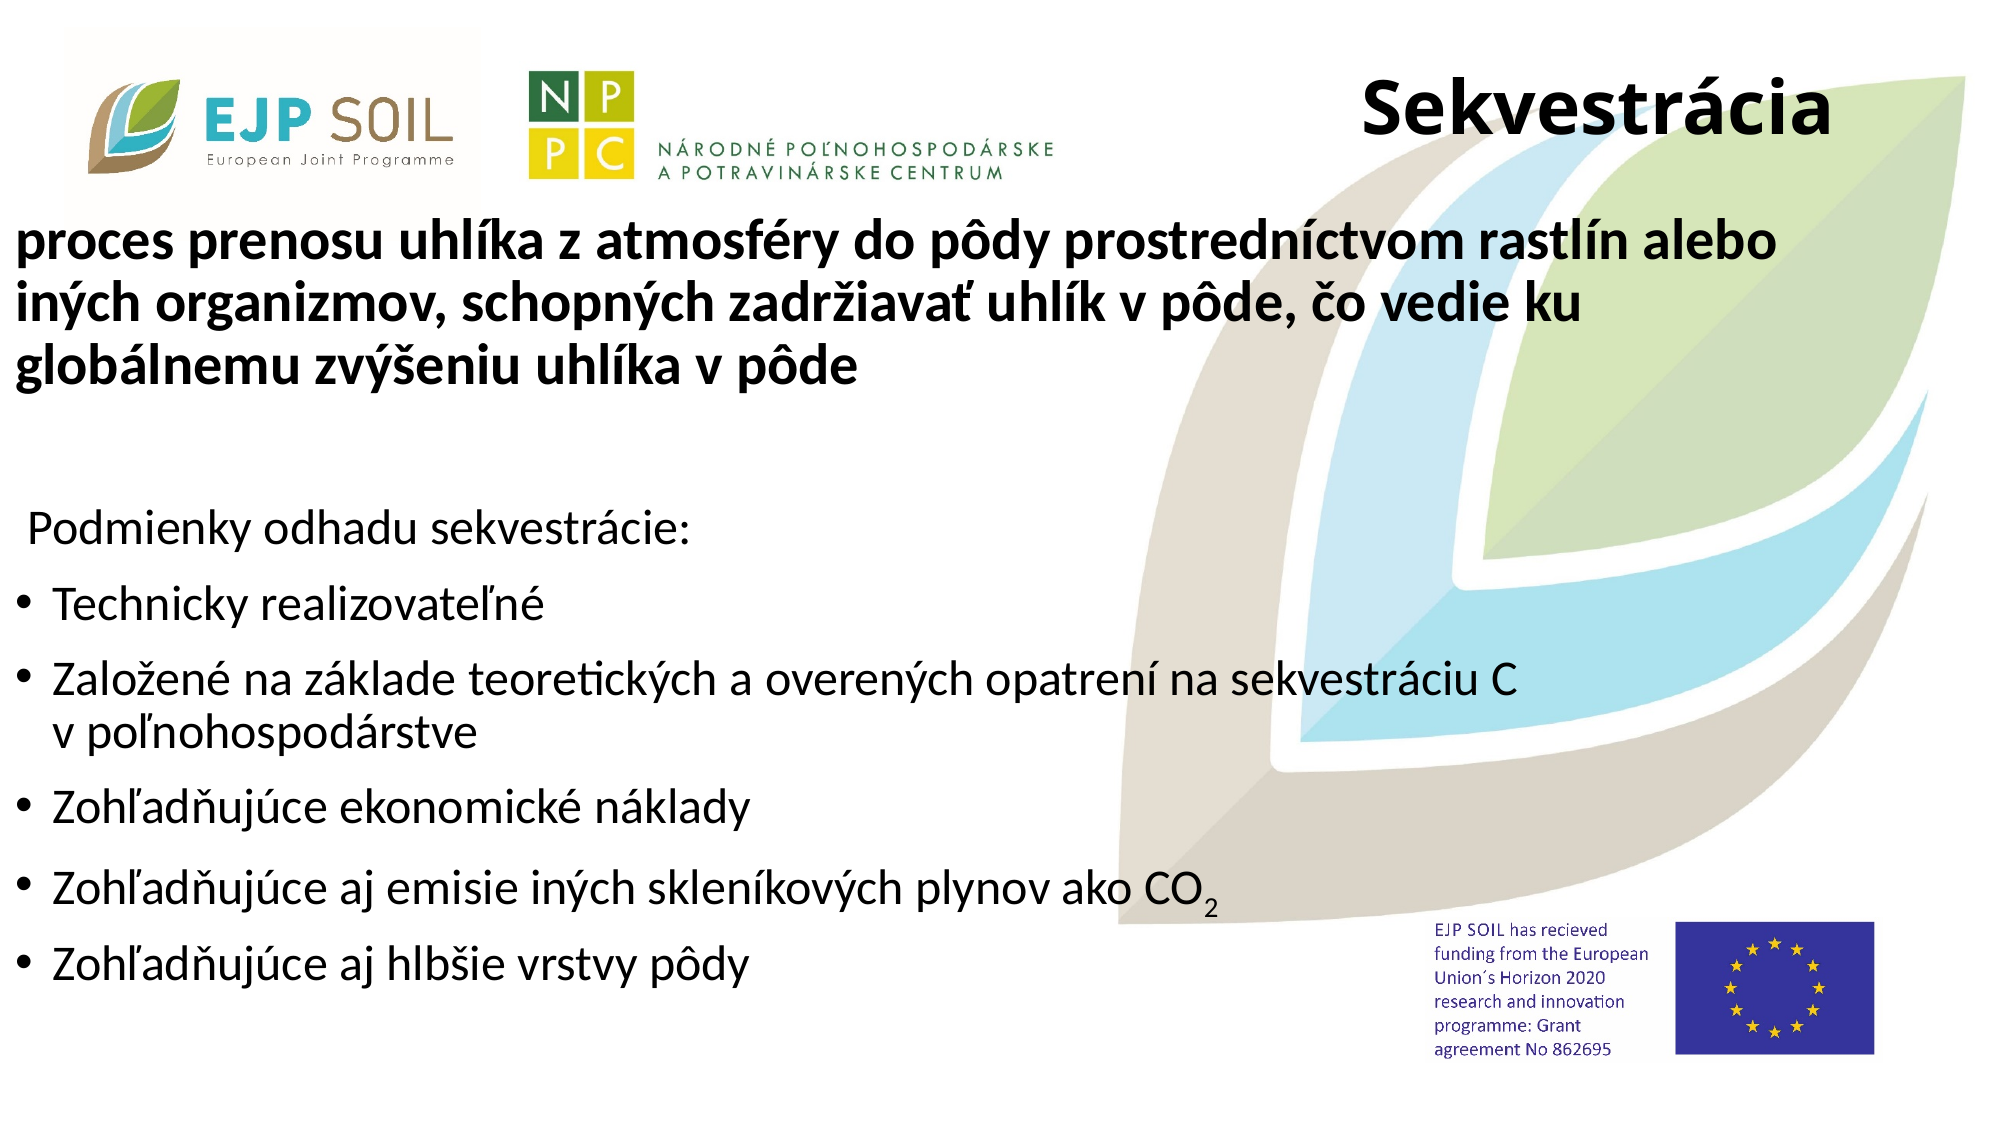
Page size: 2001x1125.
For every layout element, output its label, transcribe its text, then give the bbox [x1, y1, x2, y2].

picture [1061, 0, 2000, 1063]
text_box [63, 27, 1062, 241]
list proces prenosu uhlíka z atmosféry do pôdy prostredníctvom rastlín alebo iných organizmov, schopných zadržiavať uhlík v pôde, čo vedie ku globálnemu zvýšeniu uhlíka v pôde Podmienky odhadu sekvestrácie: Technicky realizovateľné Založené na základe teoretických a overených opatrení na sekvestráciu C v poľnohospodárstve Zohľadňujúce ekonomické náklady Zohľadňujúce aj emisie iných skleníkových plynov ako CO2 Zohľadňujúce aj hlbšie vrstvy pôdy [0, 201, 1863, 1115]
title Sekvestrácia [16, 10, 1061, 211]
